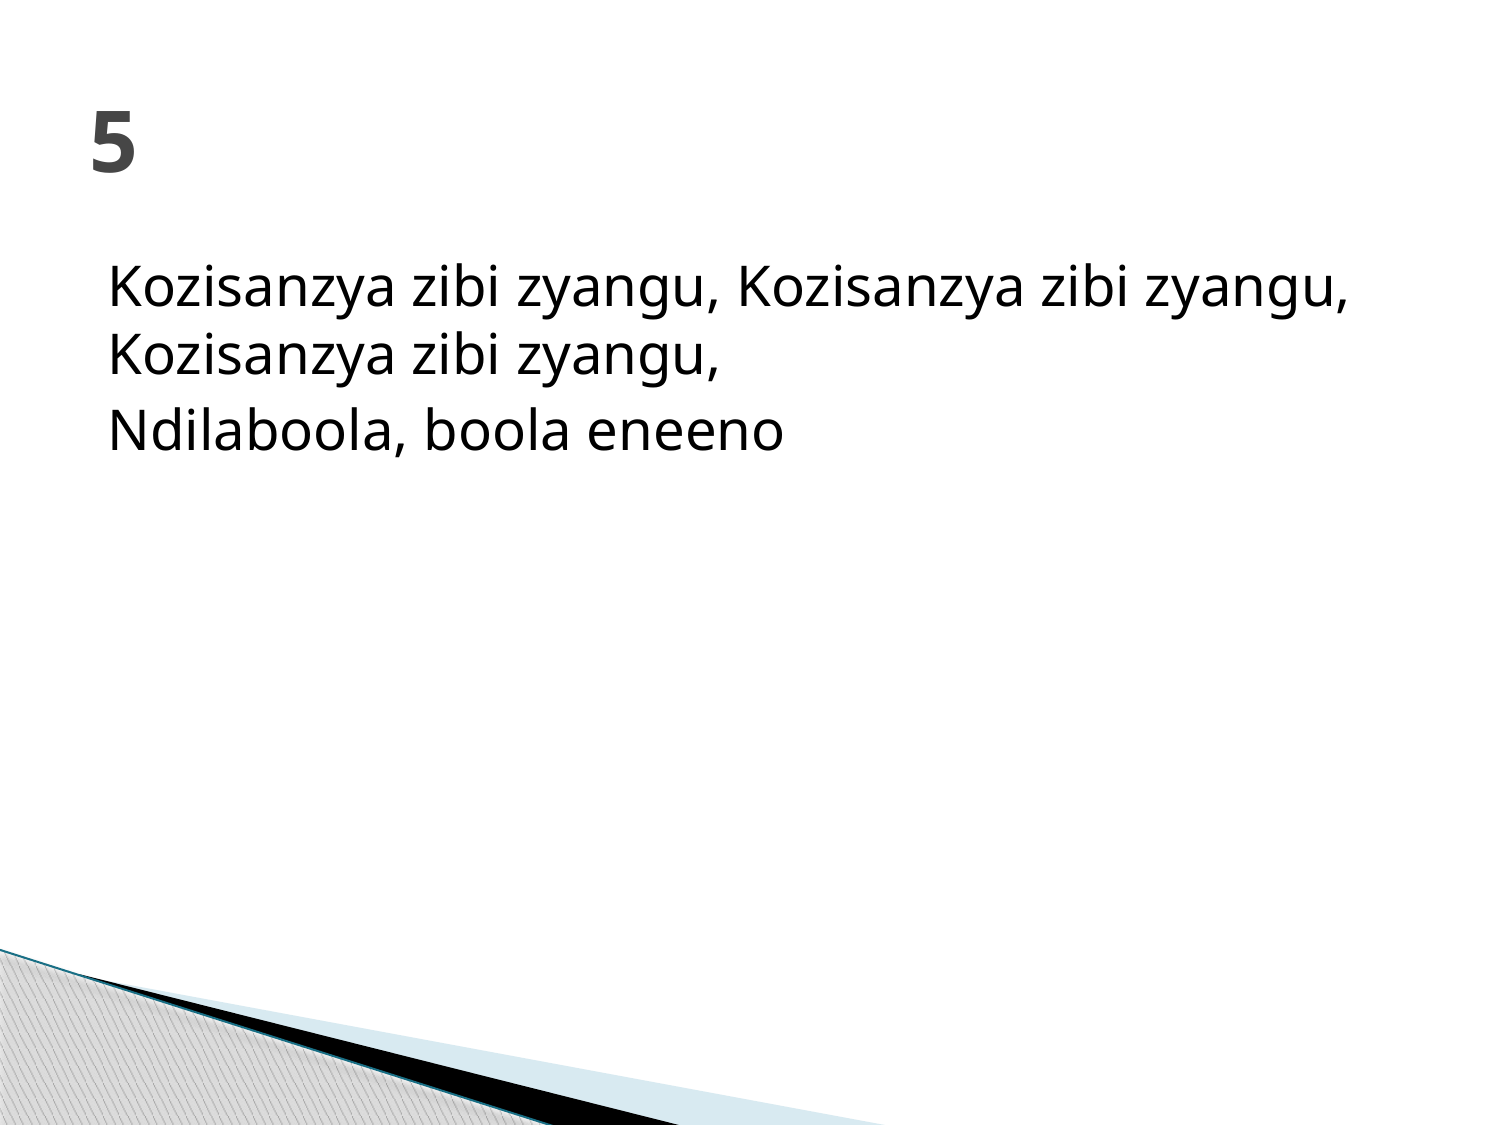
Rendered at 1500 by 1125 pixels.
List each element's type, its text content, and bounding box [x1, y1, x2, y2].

title 5 [75, 45, 1425, 233]
list Kozisanzya zibi zyangu, Kozisanzya zibi zyangu, Kozisanzya zibi zyangu, Ndilaboola, boola eneeno [75, 243, 1425, 986]
